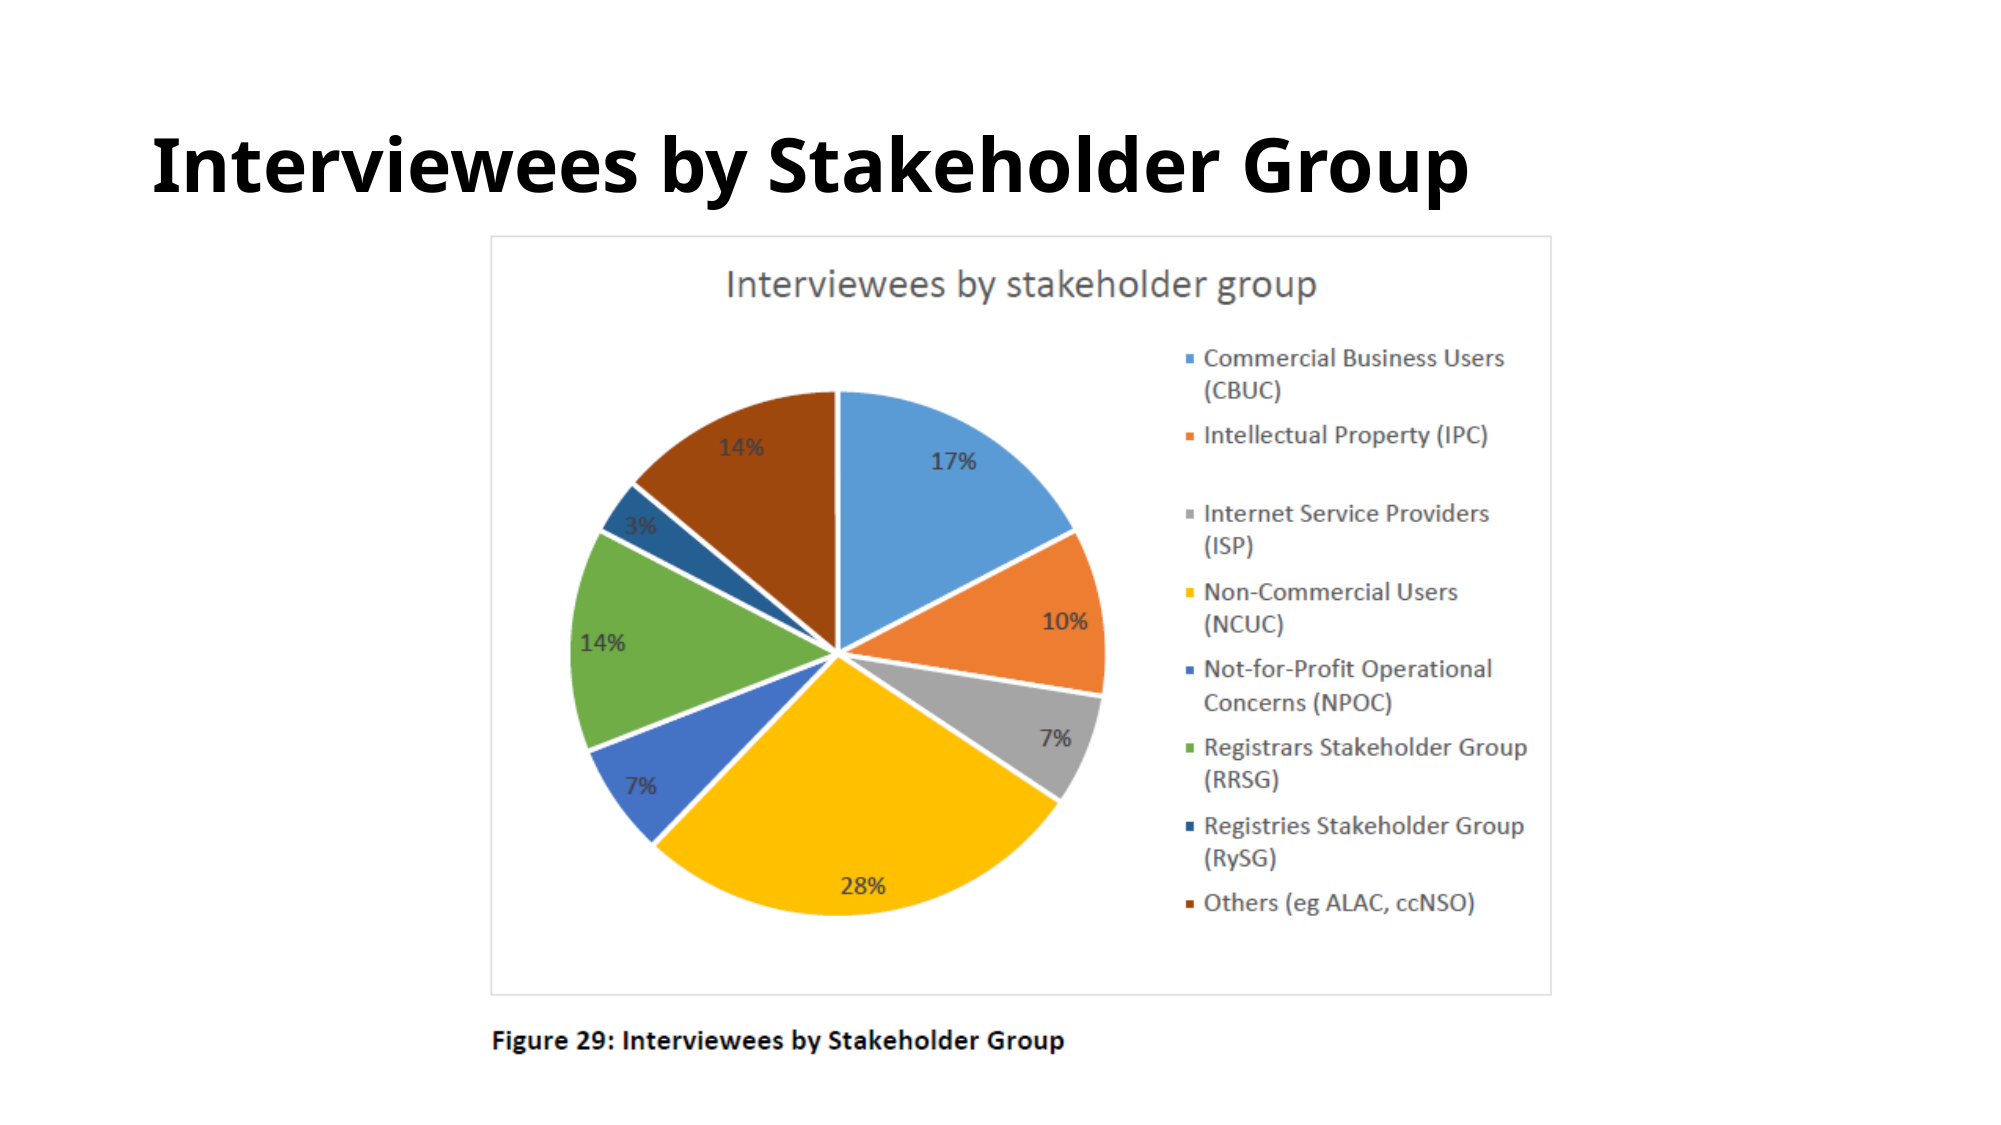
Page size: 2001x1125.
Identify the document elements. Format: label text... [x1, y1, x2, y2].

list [373, 222, 1640, 1079]
title Interviewees by Stakeholder Group [137, 59, 1863, 278]
